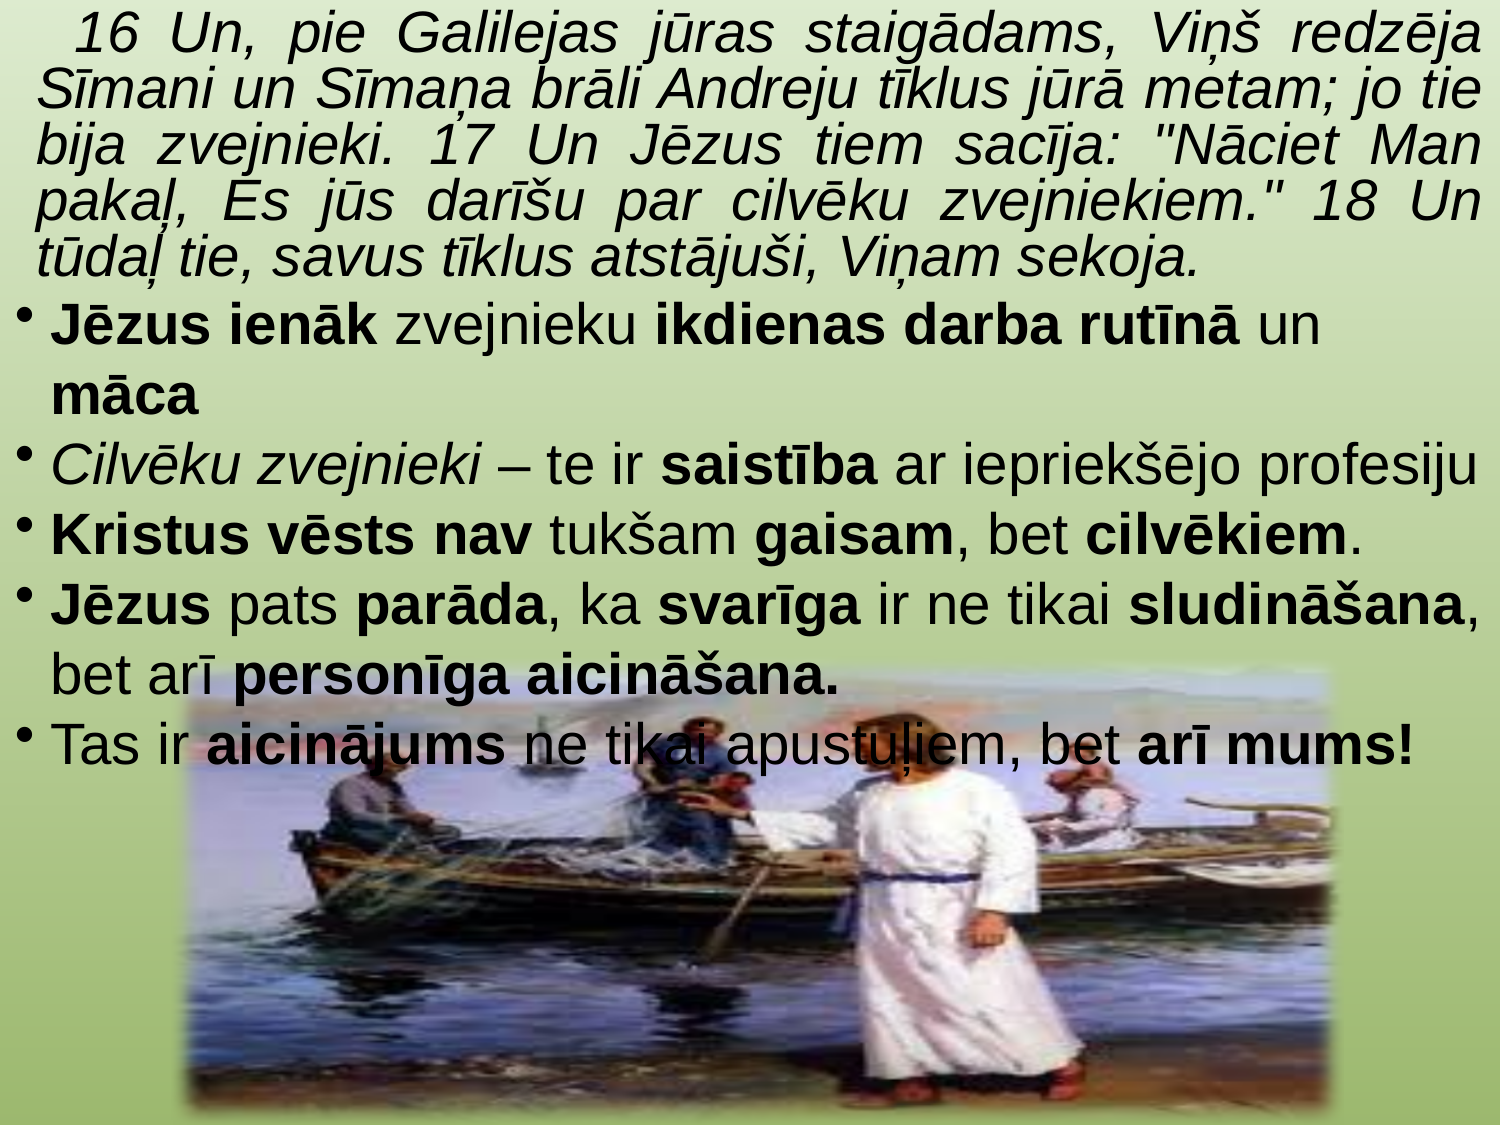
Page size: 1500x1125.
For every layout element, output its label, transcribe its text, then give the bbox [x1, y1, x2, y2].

list 16 Un, pie Galilejas jūras staigādams, Viņš redzēja Sīmani un Sīmaņa brāli Andreju tīklus jūrā metam; jo tie bija zvejnieki. 17 Un Jēzus tiem sacīja: "Nāciet Man pakaļ, Es jūs darīšu par cilvēku zvejniekiem." 18 Un tūdaļ tie, savus tīklus atstājuši, Viņam sekoja. [0, 0, 1500, 256]
text_box Jēzus ienāk zvejnieku ikdienas darba rutīnā un māca Cilvēku zvejnieki – te ir saistība ar iepriekšējo profesiju Kristus vēsts nav tukšam gaisam, bet cilvēkiem. Jēzus pats parāda, ka svarīga ir ne tikai sludināšana, bet arī personīga aicināšana. Tas ir aicinājums ne tikai apustuļiem, bet arī mums! [0, 278, 1500, 784]
picture [170, 656, 1344, 1125]
